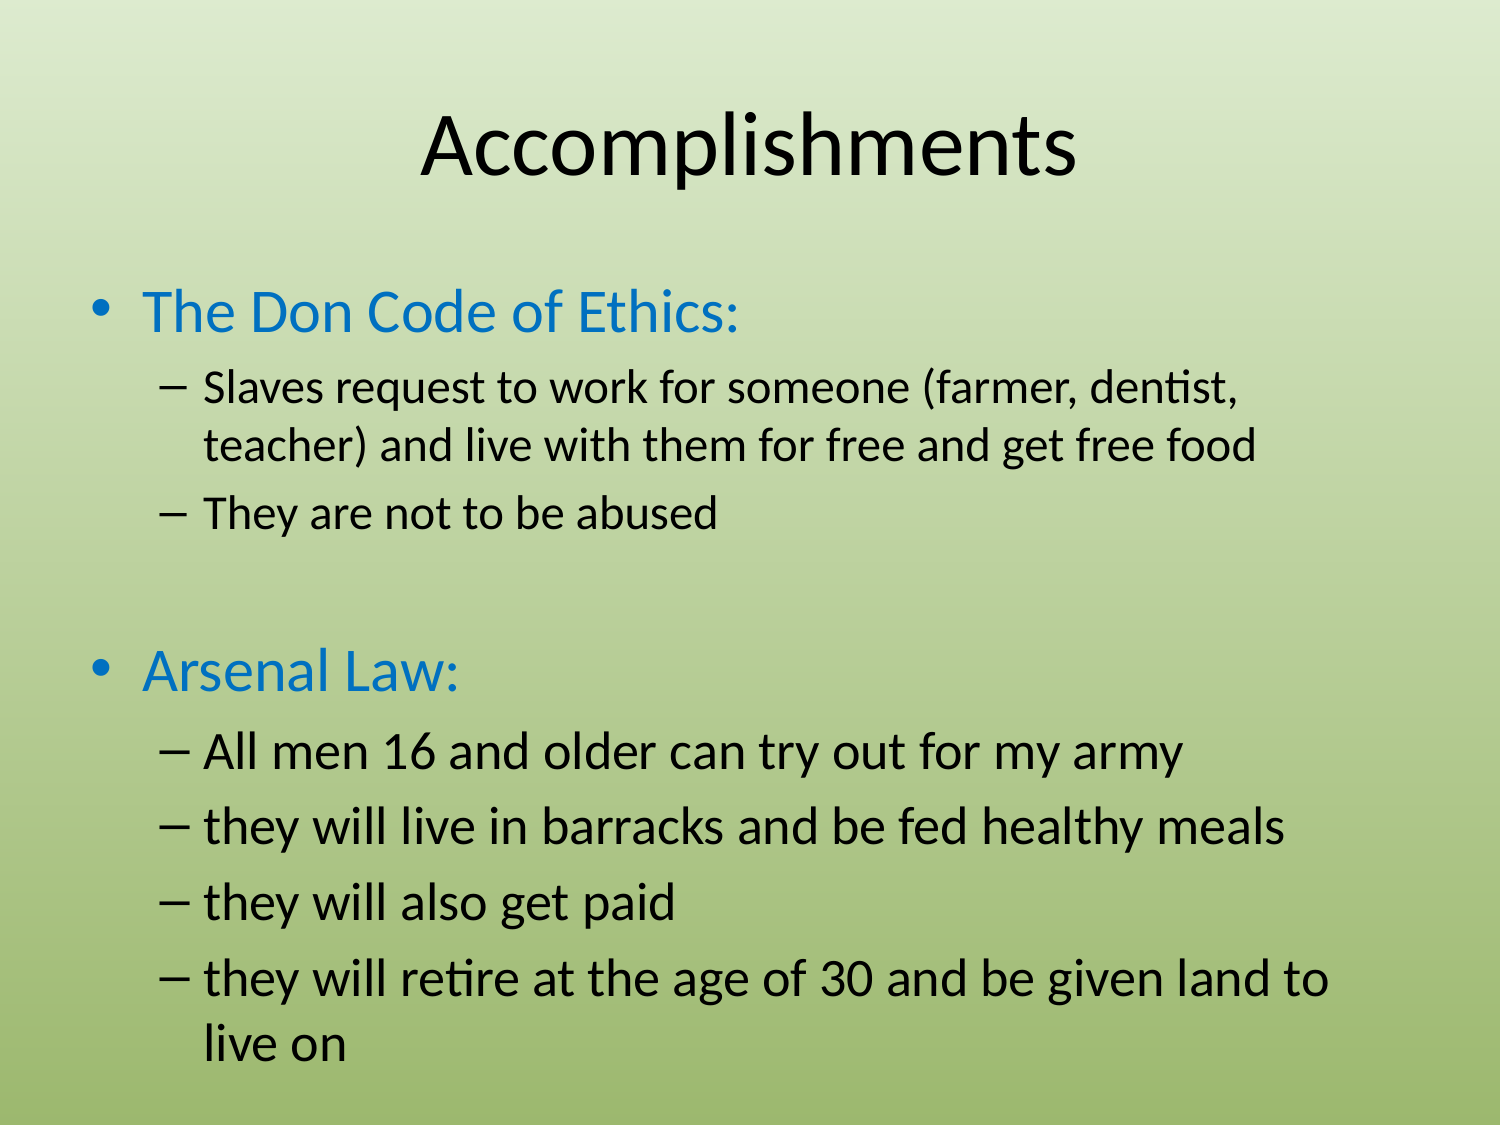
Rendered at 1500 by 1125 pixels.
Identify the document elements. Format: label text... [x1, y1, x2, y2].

list The Don Code of Ethics: Slaves request to work for someone (farmer, dentist, teacher) and live with them for free and get free food They are not to be abused Arsenal Law: All men 16 and older can try out for my army they will live in barracks and be fed healthy meals they will also get paid they will retire at the age of 30 and be given land to live on [75, 262, 1425, 1088]
title Accomplishments [75, 45, 1425, 233]
